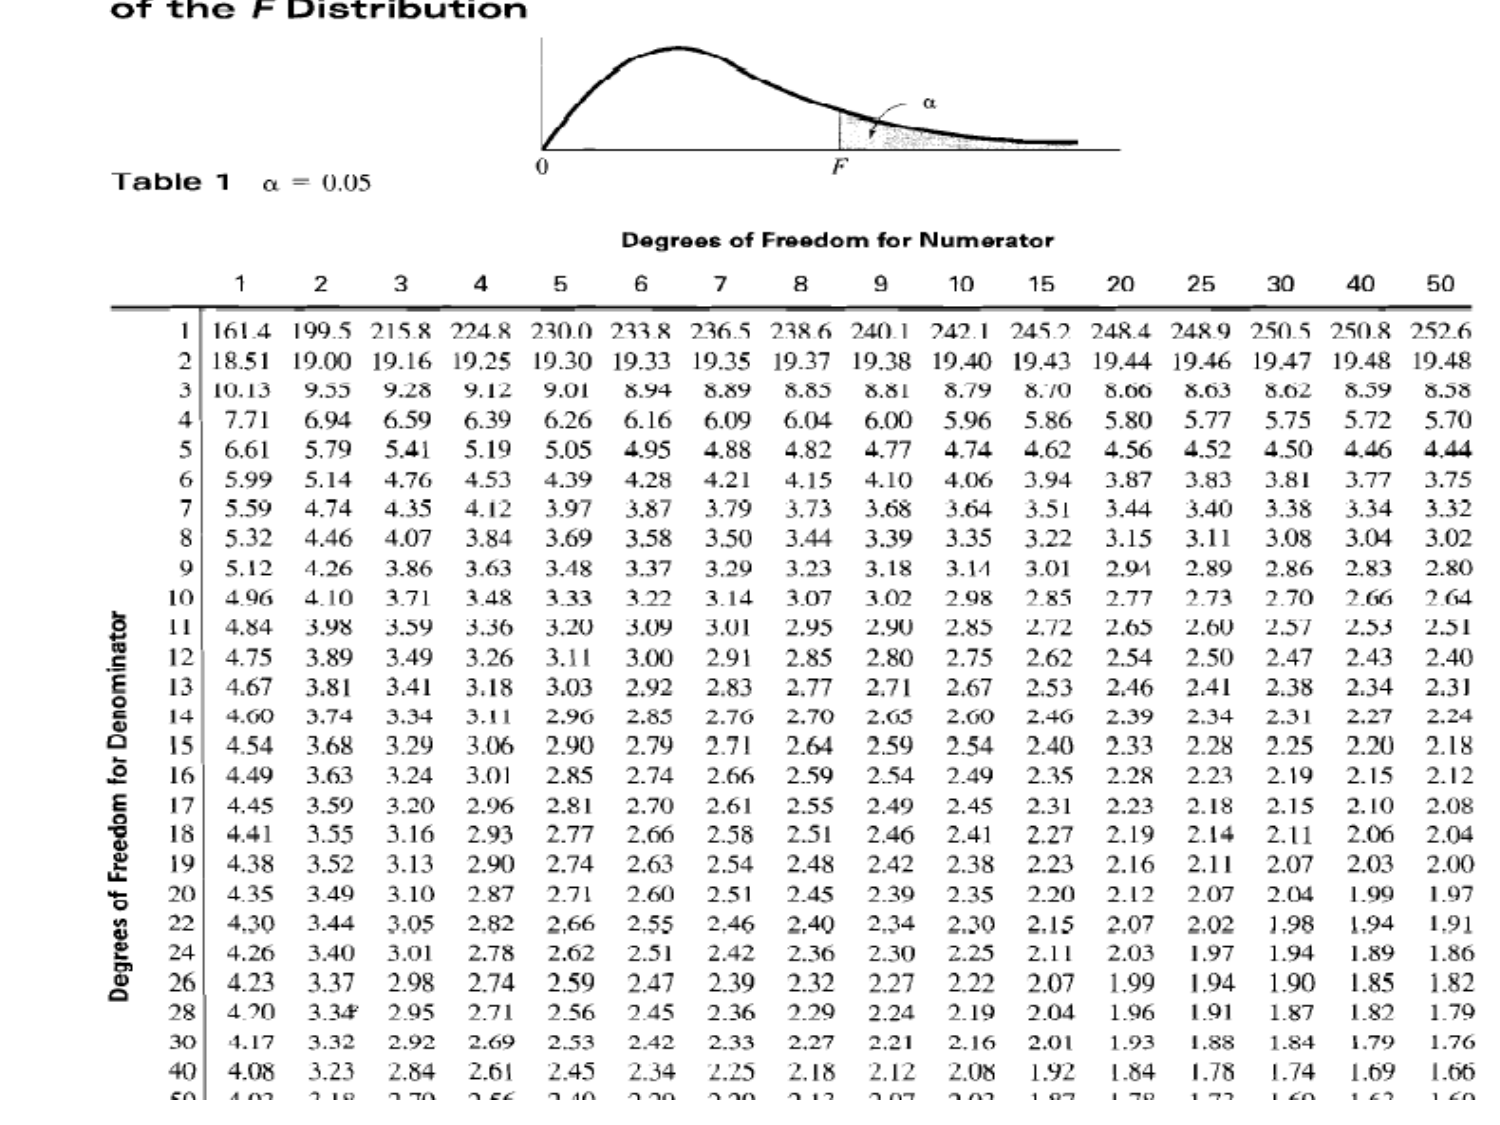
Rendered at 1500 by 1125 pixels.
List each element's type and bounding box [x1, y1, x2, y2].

list [0, 0, 1500, 1101]
